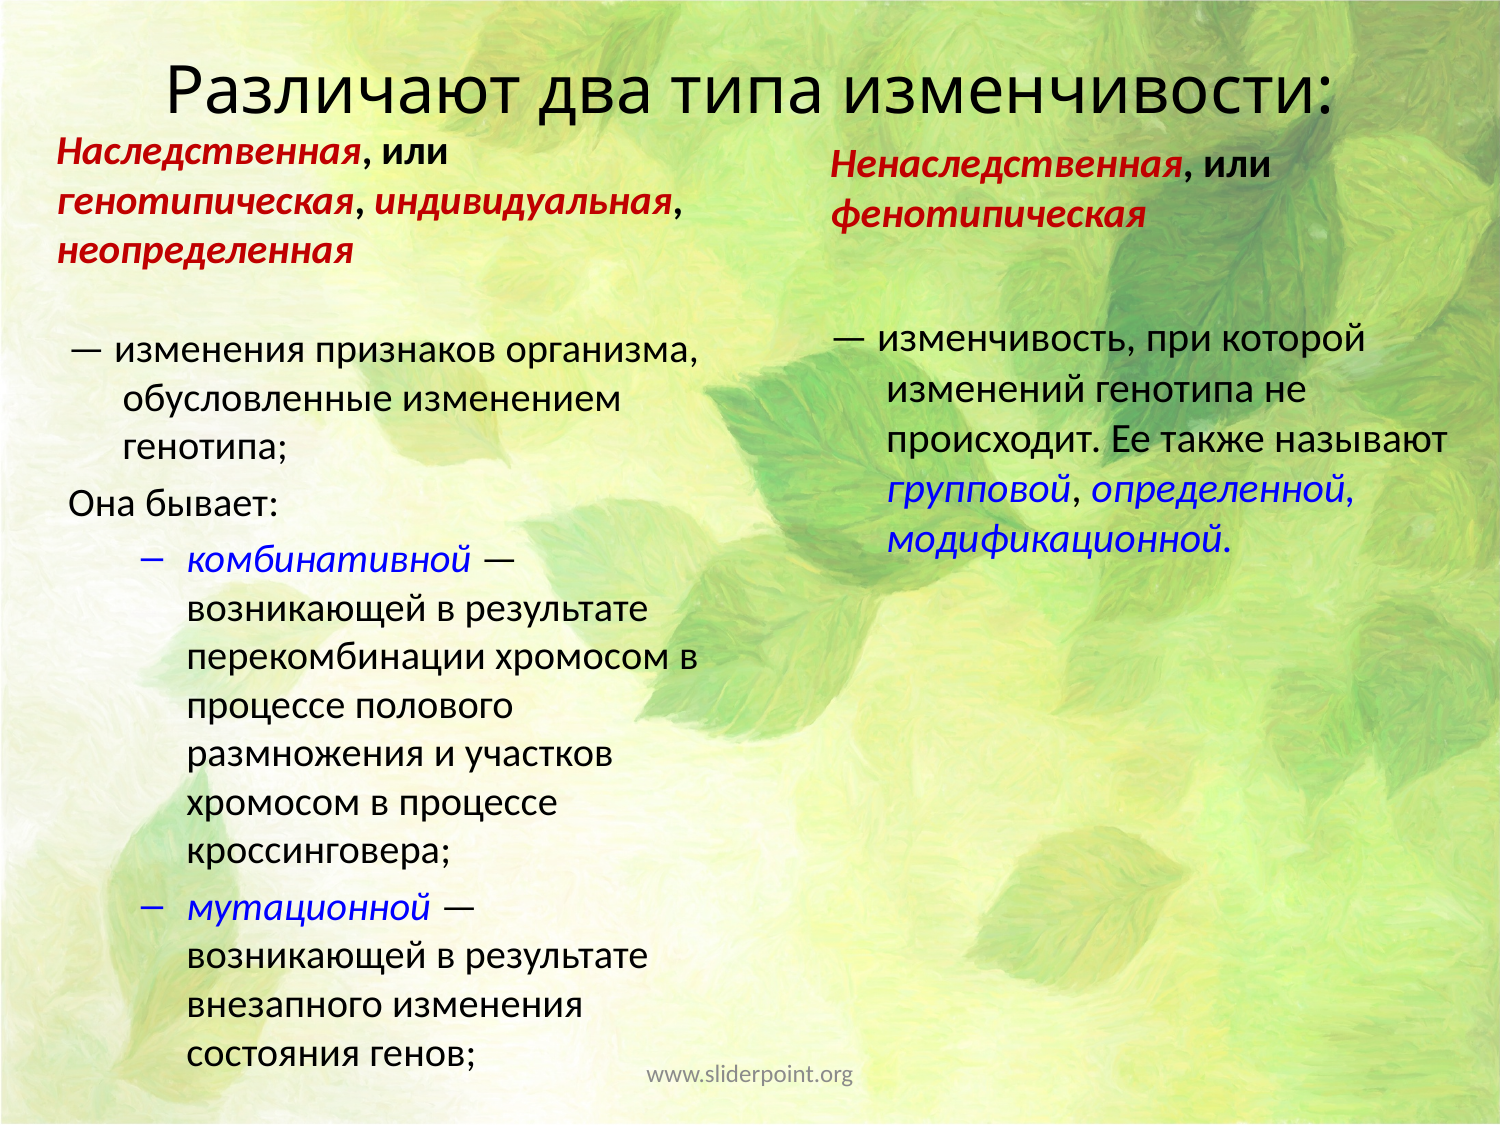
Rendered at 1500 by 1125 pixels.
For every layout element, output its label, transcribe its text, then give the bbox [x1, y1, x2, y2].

title Различают два типа изменчивости: [75, 0, 1425, 173]
footer www.sliderpoint.org [512, 1042, 988, 1103]
list Наследственная, или генотипическая, индивидуальная, неопределенная [41, 113, 738, 279]
list — изменения признаков организма, обусловленные изменением генотипа; Она бывает: комбинативной — возникающей в результате перекомбинации хромосом в процессе полового размножения и участков хромосом в процессе кроссинговера; мутационной — возникающей в результате внезапного изменения состояния генов; [53, 314, 739, 1083]
list — изменчивость, при которой изменений генотипа не происходит. Ее также называют групповой, определенной, модификационной. [814, 302, 1500, 1071]
list Ненаследственная, или фенотипическая [814, 137, 1500, 244]
